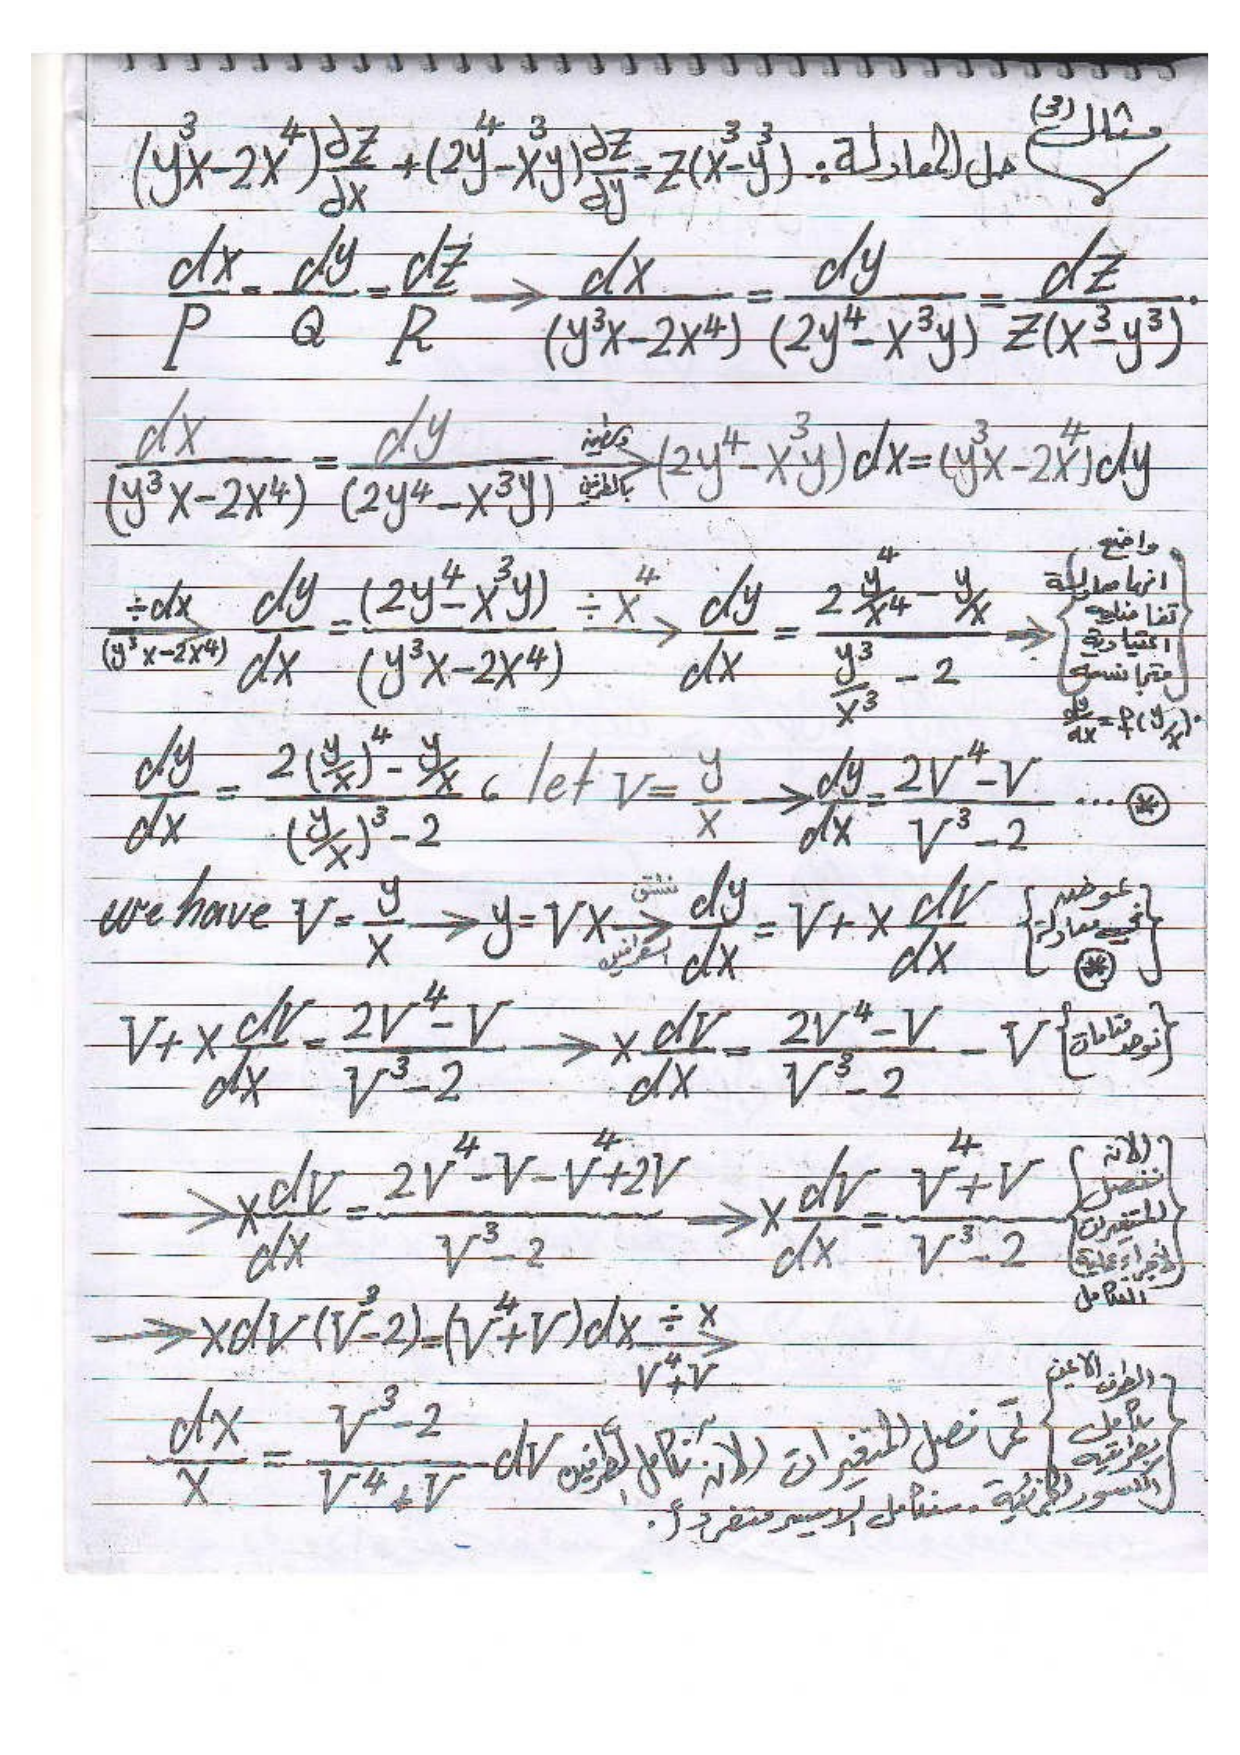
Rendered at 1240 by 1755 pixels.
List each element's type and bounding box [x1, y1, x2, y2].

text_box [31, 44, 1209, 1696]
